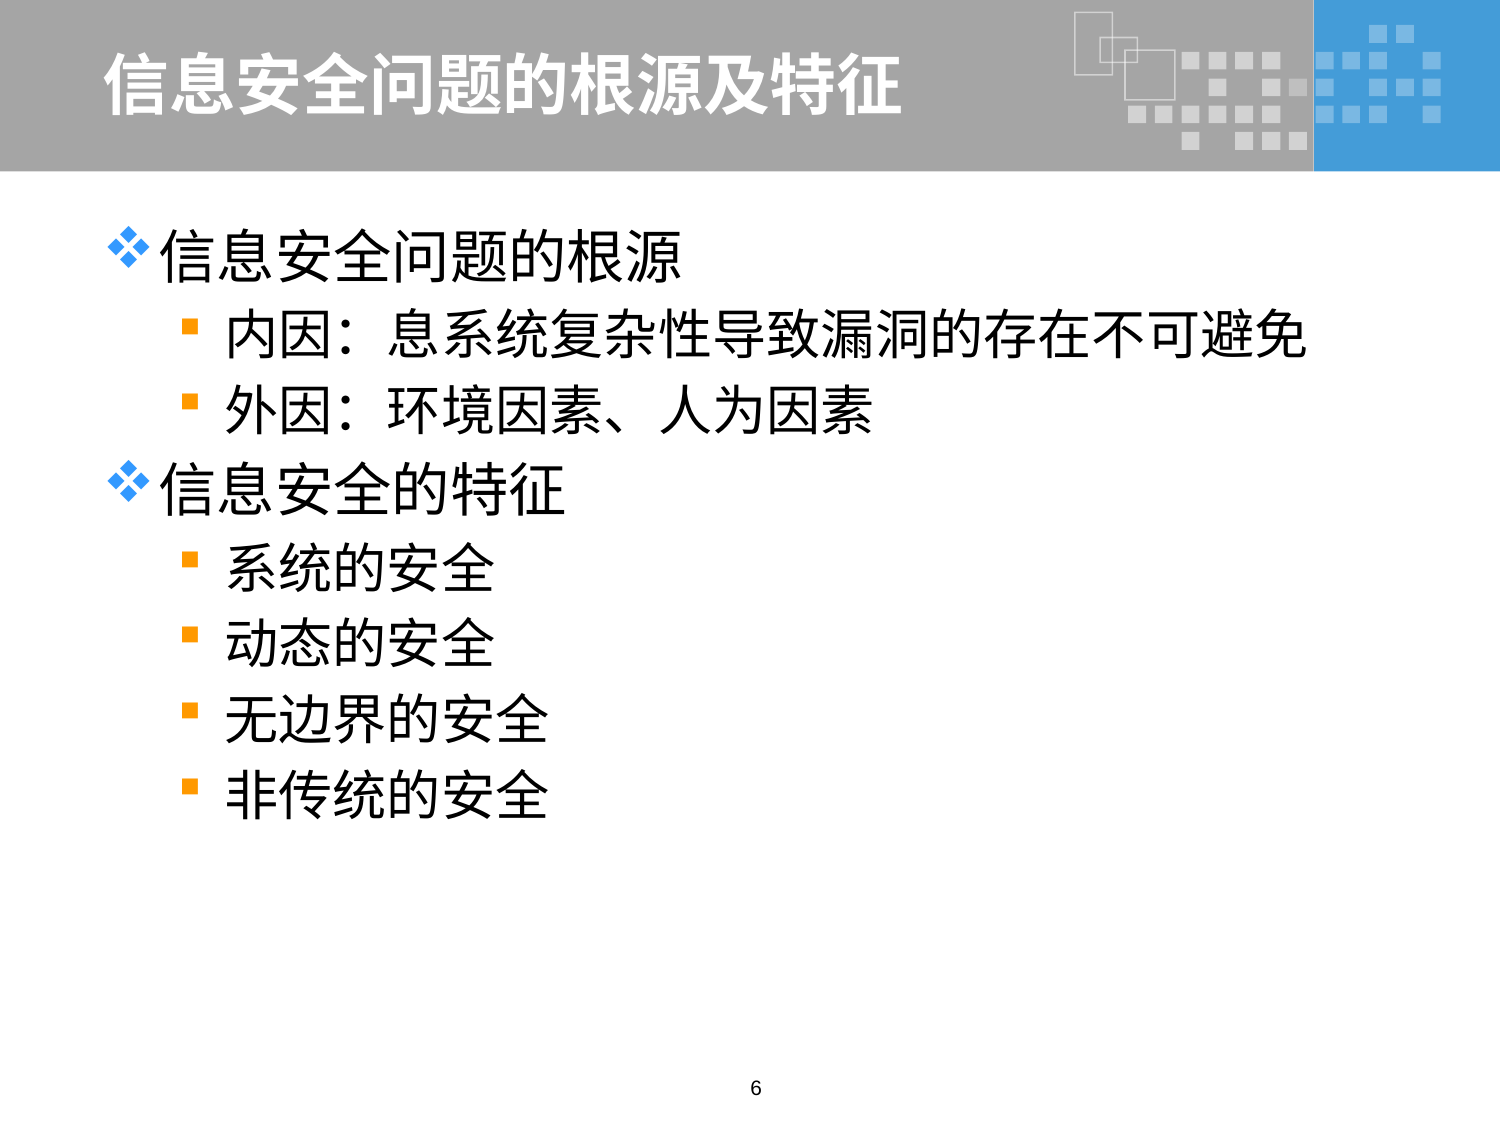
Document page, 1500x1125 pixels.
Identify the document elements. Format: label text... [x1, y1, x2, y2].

title 信息安全问题的根源及特征 [87, 42, 1252, 123]
slide_number 6 [687, 1066, 826, 1111]
list 信息安全问题的根源 内因：息系统复杂性导致漏洞的存在不可避免 外因：环境因素、人为因素 信息安全的特征 系统的安全 动态的安全 无边界的安全 非传统的安全 [87, 212, 1432, 1050]
